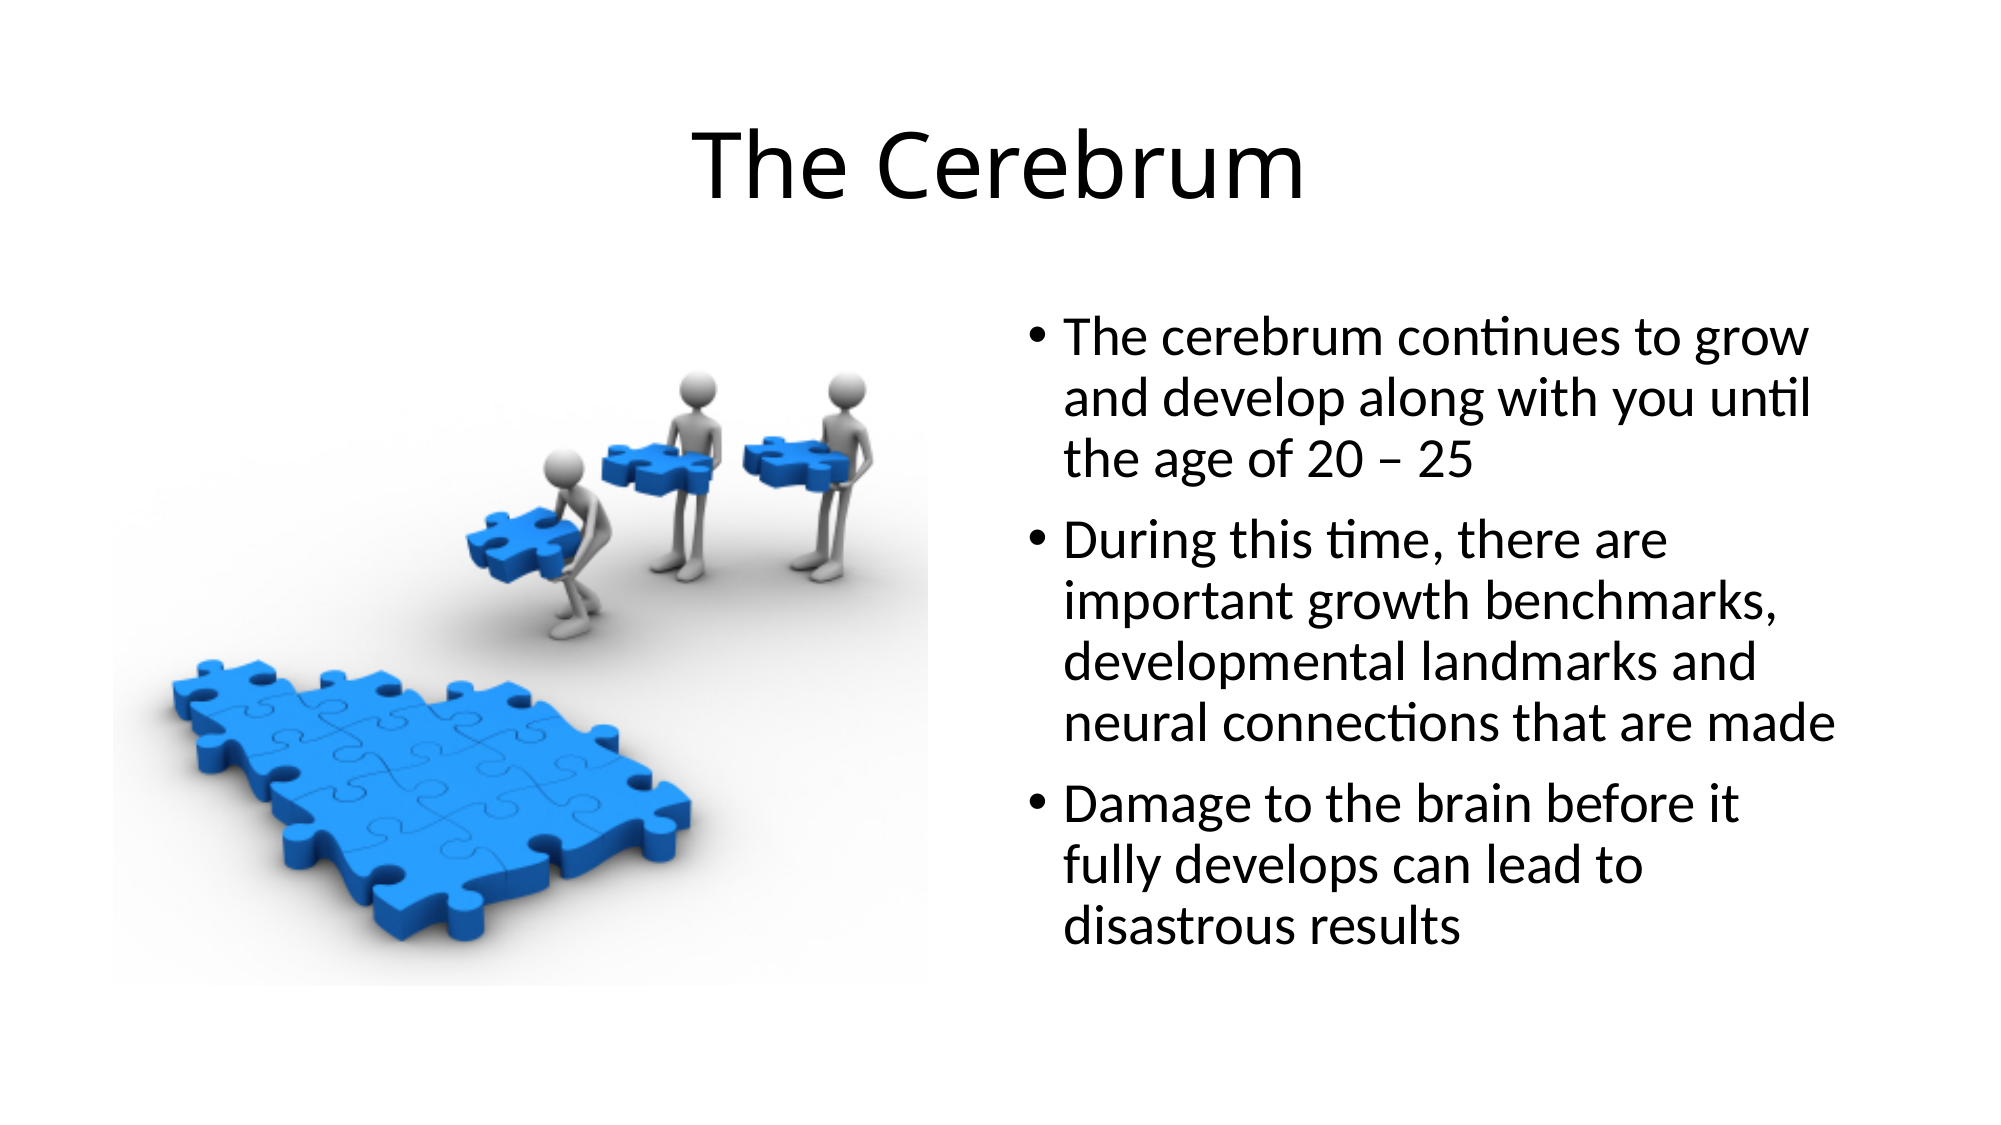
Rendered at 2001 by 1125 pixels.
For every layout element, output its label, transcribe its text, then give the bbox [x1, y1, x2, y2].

picture [113, 336, 928, 986]
title The Cerebrum [137, 59, 1863, 278]
list The cerebrum continues to grow and develop along with you until the age of 20 – 25 During this time, there are important growth benchmarks, developmental landmarks and neural connections that are made Damage to the brain before it fully develops can lead to disastrous results [1012, 299, 1863, 1014]
